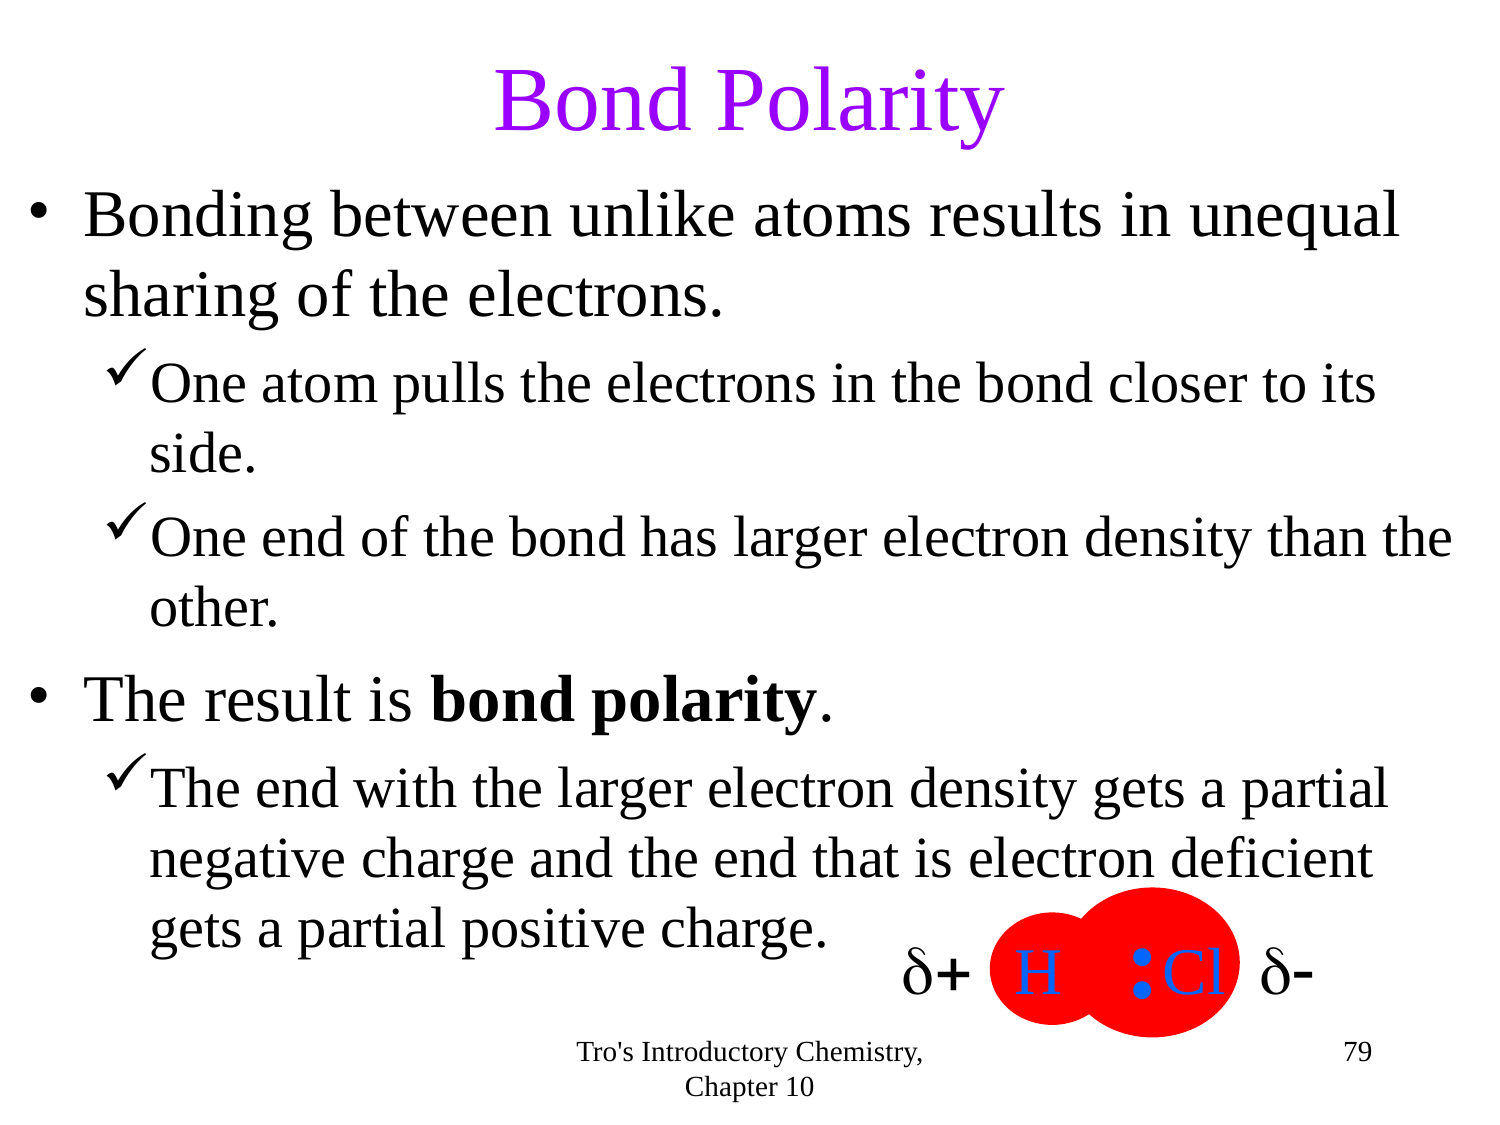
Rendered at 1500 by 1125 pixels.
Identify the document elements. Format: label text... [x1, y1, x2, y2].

text_box <number> [1074, 1024, 1388, 1100]
text_box Tro's Introductory Chemistry, Chapter 10 [549, 1024, 950, 1100]
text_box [886, 887, 1330, 1038]
text_box Bonding between unlike atoms results in unequal sharing of the electrons. One atom pulls the electrons in the bond closer to its side. One end of the bond has larger electron density than the other. The result is bond polarity. The end with the larger electron density gets a partial negative charge and the end that is electron deficient gets a partial positive charge. [12, 162, 1488, 1000]
text_box Bond Polarity [112, 0, 1388, 162]
